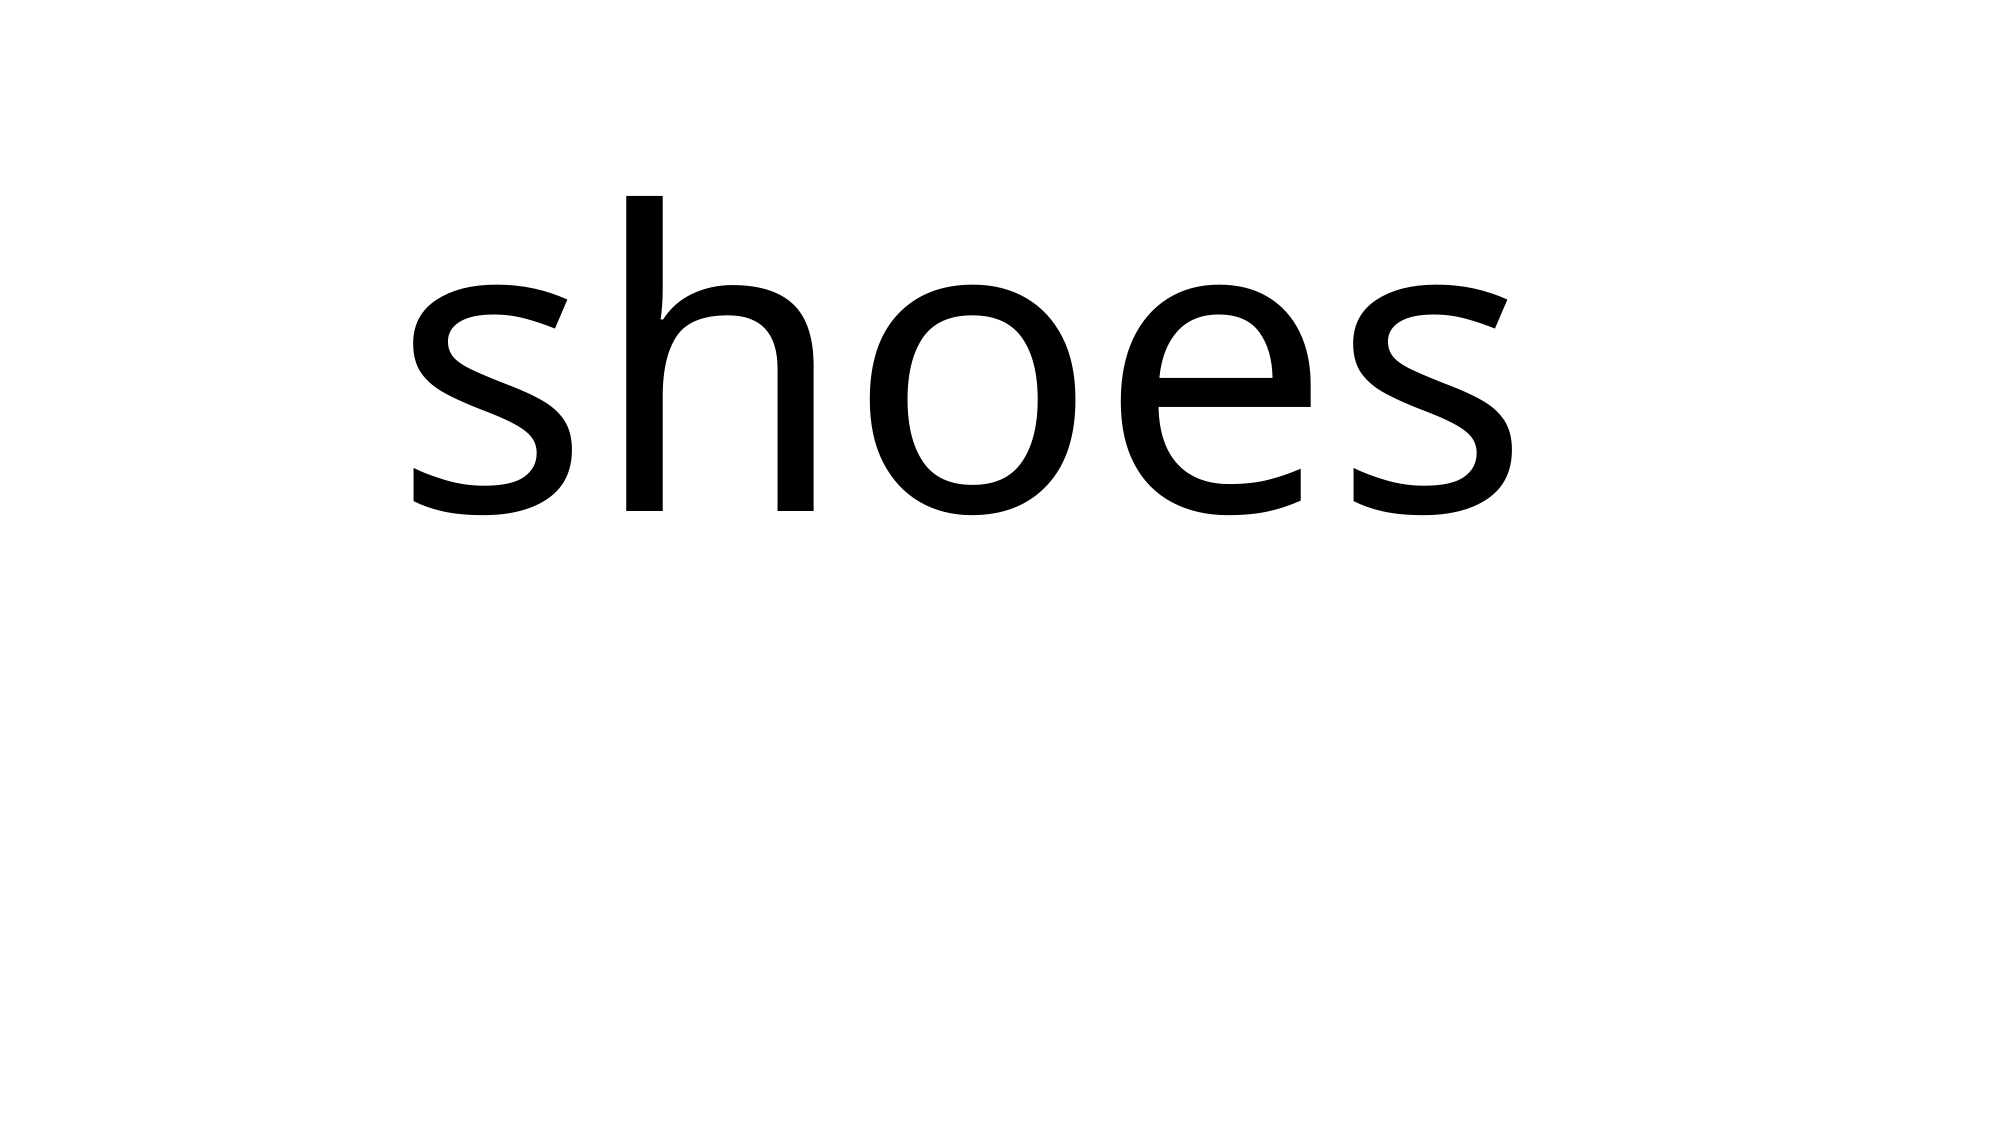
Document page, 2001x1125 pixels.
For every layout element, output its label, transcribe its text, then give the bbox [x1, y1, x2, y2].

text_box shoes [95, 89, 1829, 603]
